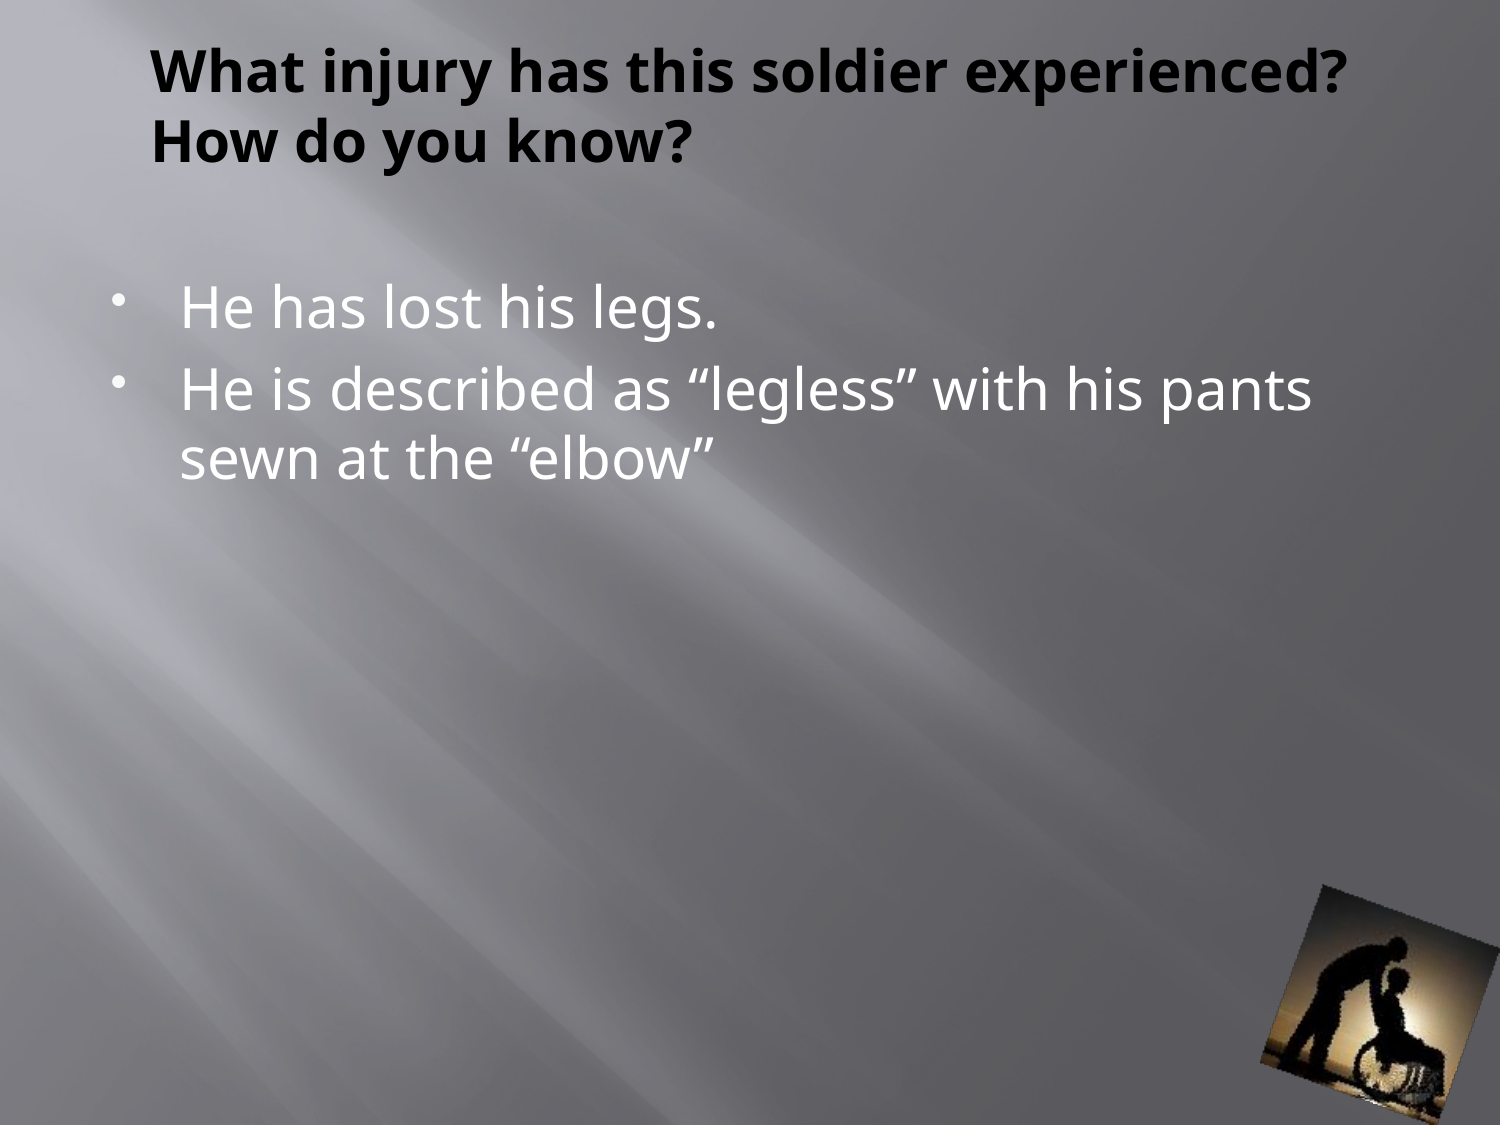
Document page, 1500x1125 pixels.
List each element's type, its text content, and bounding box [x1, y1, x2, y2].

picture [1260, 885, 1500, 1125]
title What injury has this soldier experienced? How do you know? [75, 45, 1425, 233]
list He has lost his legs. He is described as “legless” with his pants sewn at the “elbow” [75, 262, 1425, 1035]
